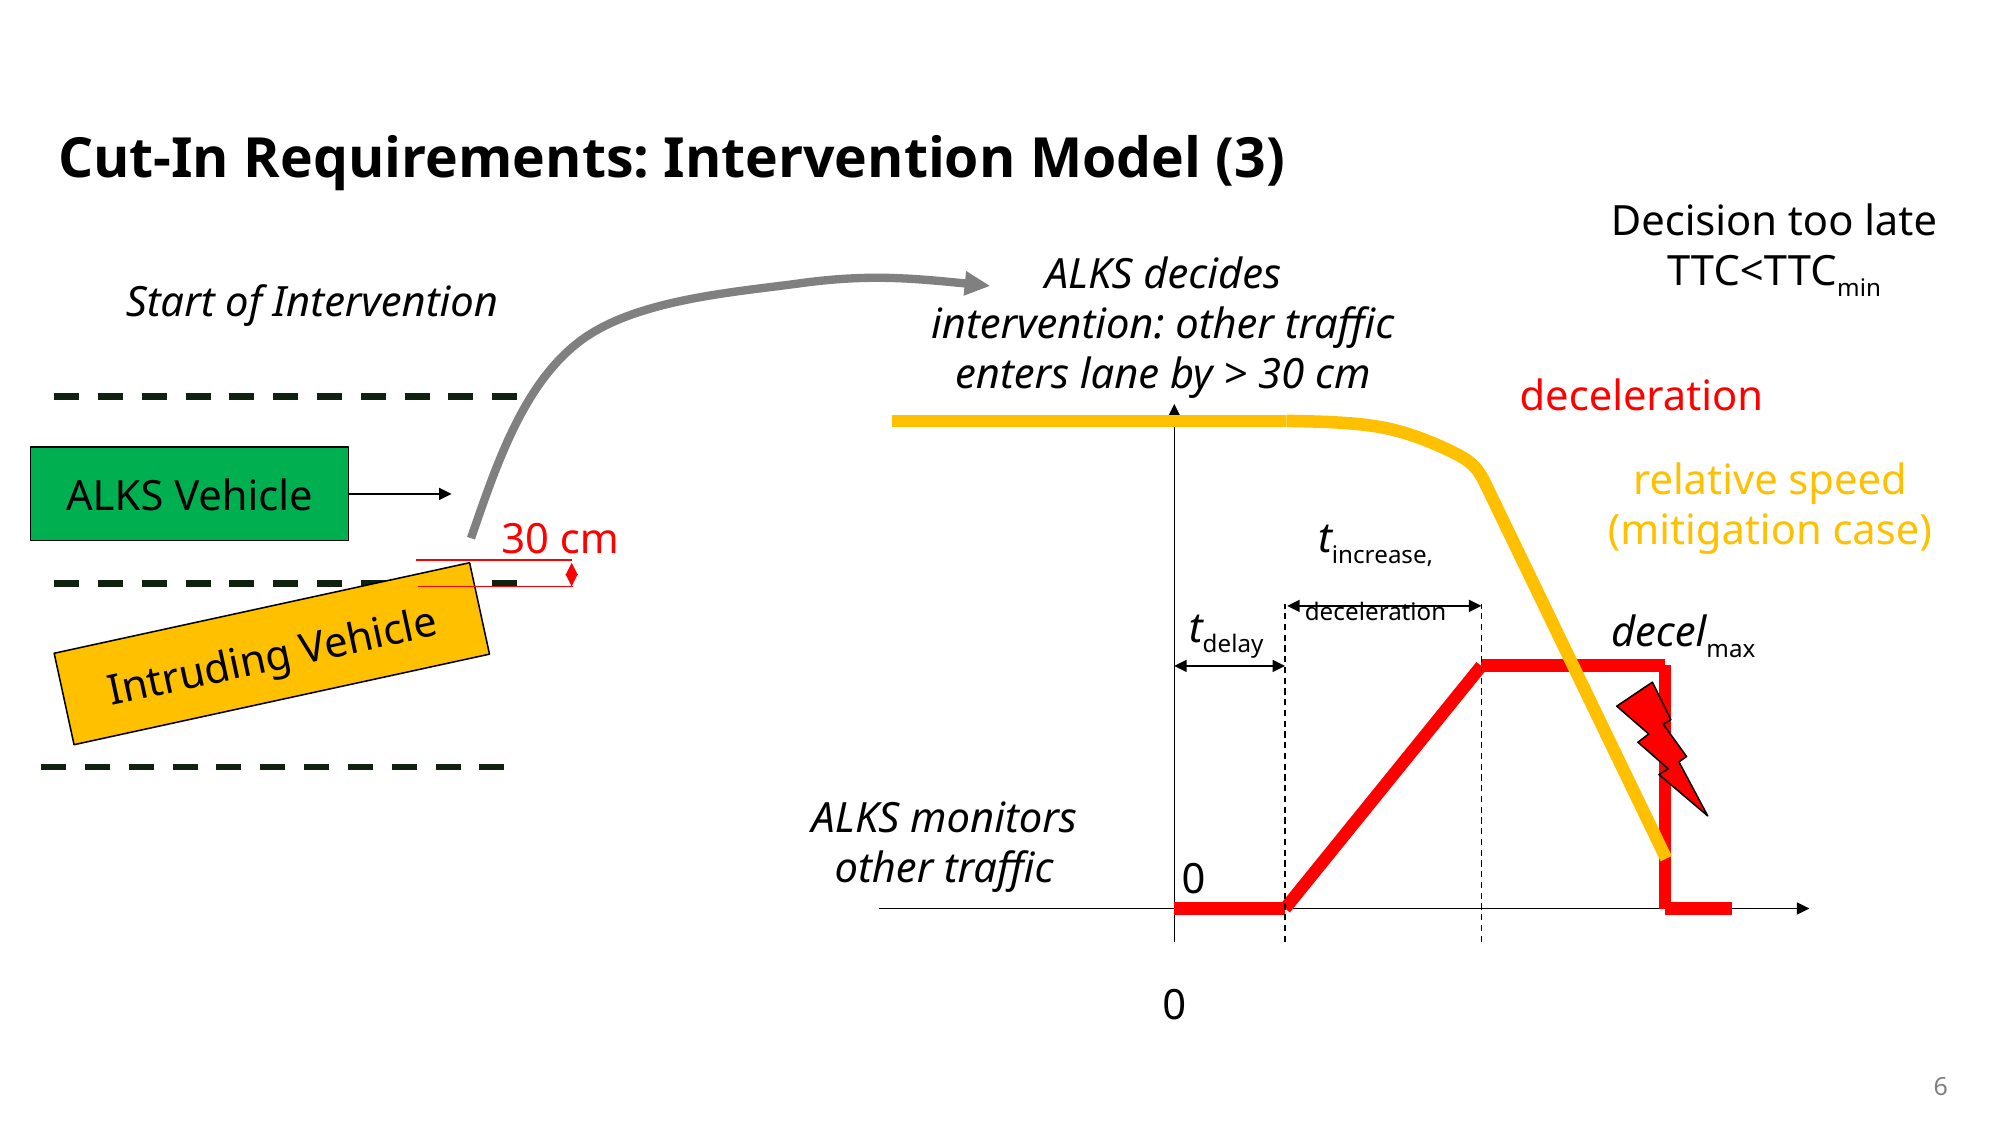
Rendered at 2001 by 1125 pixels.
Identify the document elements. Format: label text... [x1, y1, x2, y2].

text_box tincrease, deceleration [1290, 614, 1462, 633]
text_box Decision too late TTC<TTCmin [1596, 186, 1953, 309]
text_box [470, 277, 990, 539]
text_box 30 cm [486, 504, 634, 570]
text_box Intruding Vehicle [381, 568, 474, 582]
text_box relative speed (mitigation case) [1593, 445, 1958, 561]
text_box tdelay [1179, 593, 1279, 665]
text_box deceleration [1504, 360, 1790, 426]
text_box tincrease, deceleration [1289, 503, 1462, 605]
text_box [1672, 736, 1708, 816]
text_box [1482, 477, 1667, 859]
title Cut-In Requirements: Intervention Model (3) [58, 101, 1622, 240]
text_box 0 [1179, 844, 1221, 902]
text_box ALKS monitors other traffic [796, 783, 1092, 898]
text_box [1287, 420, 1482, 478]
text_box Start of Intervention [110, 267, 514, 333]
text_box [1290, 665, 1476, 909]
text_box 0 [1147, 970, 1202, 1035]
text_box ALKS Vehicle [30, 447, 349, 541]
text_box ALKS decides intervention: other traffic enters lane by > 30 cm [916, 239, 1410, 405]
text_box Intruding Vehicle [54, 591, 490, 745]
text_box decelmax [1671, 597, 1771, 670]
